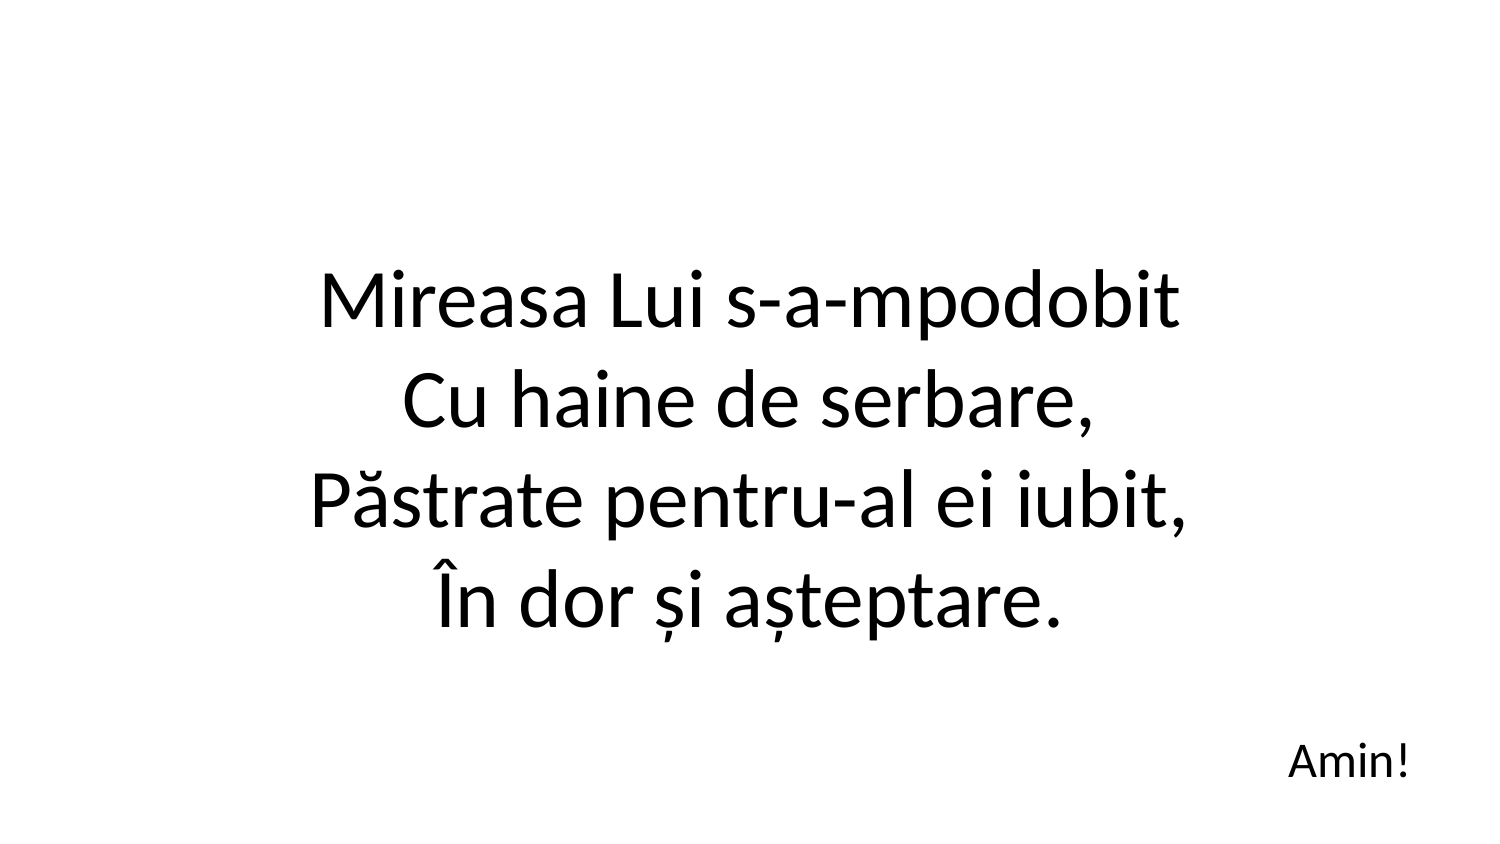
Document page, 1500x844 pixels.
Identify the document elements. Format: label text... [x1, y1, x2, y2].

text_box Mireasa Lui s-a-mpodobit Cu haine de serbare, Păstrate pentru-al ei iubit, În dor și așteptare. [294, 192, 1205, 652]
text_box Amin! [1273, 674, 1427, 795]
